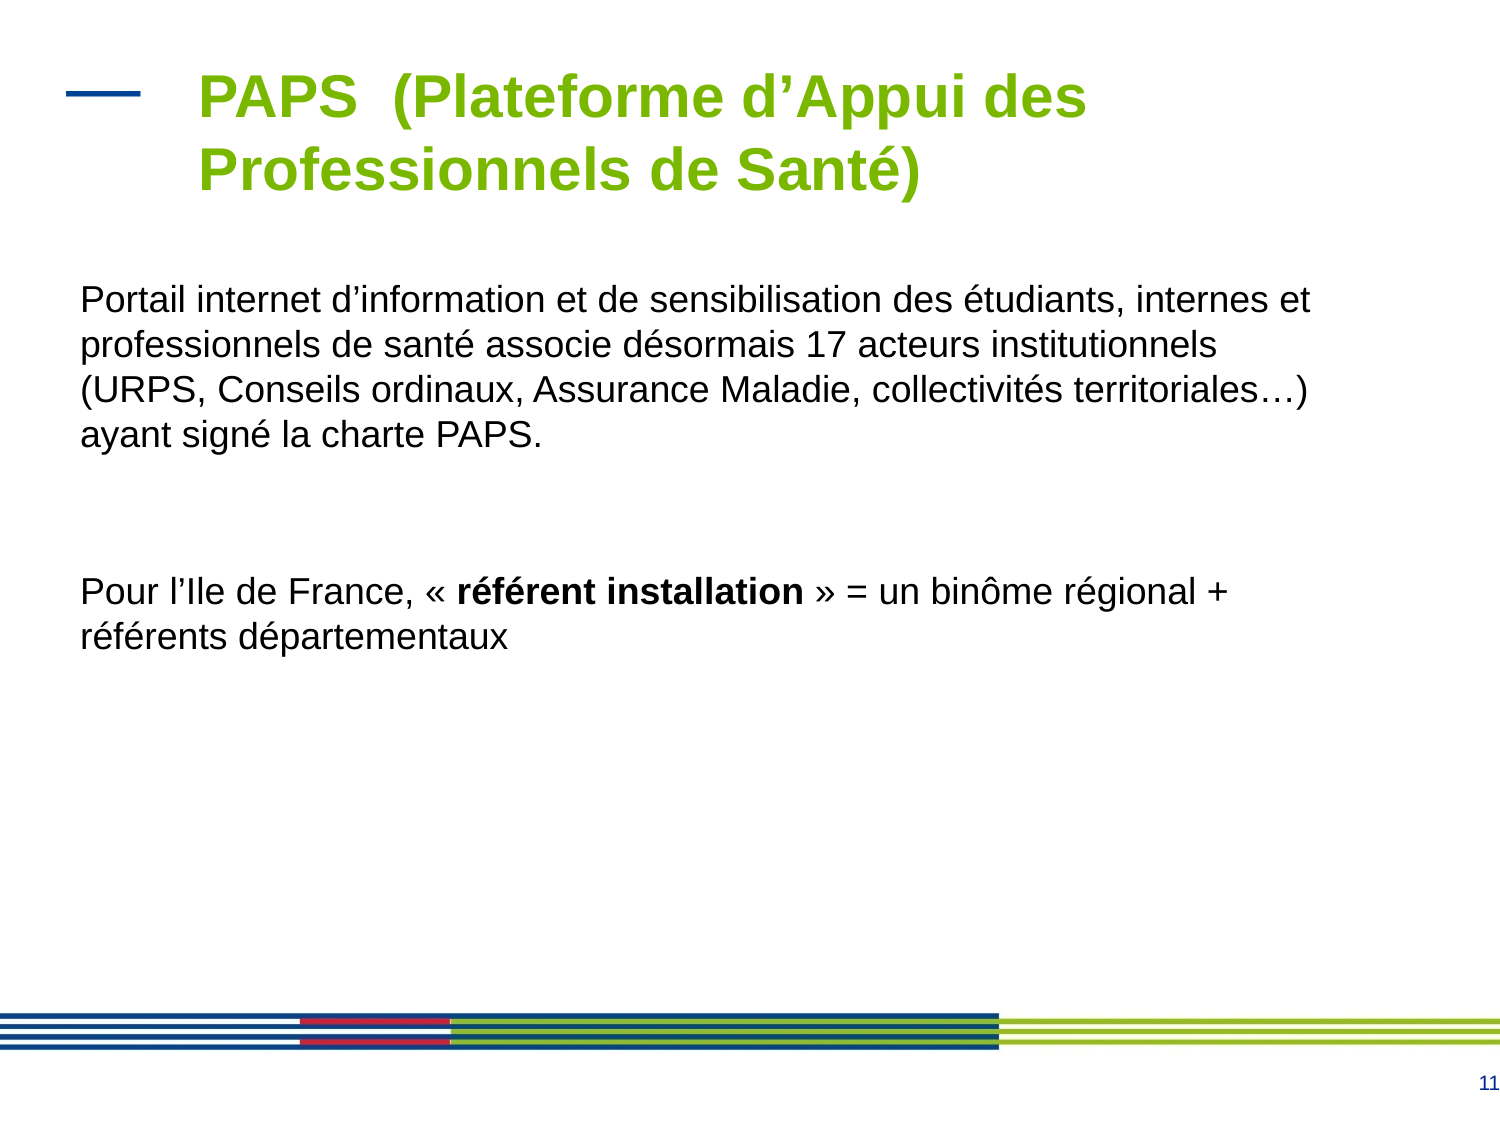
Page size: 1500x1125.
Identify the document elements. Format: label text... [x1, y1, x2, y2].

list Portail internet d’information et de sensibilisation des étudiants, internes et professionnels de santé associe désormais 17 acteurs institutionnels (URPS, Conseils ordinaux, Assurance Maladie, collectivités territoriales…) ayant signé la charte PAPS. Pour l’Ile de France, « référent installation » = un binôme régional + référents départementaux [64, 266, 1359, 776]
picture [0, 999, 1500, 1063]
picture [65, 87, 141, 100]
title PAPS (Plateforme d’Appui des Professionnels de Santé) [49, 35, 1388, 224]
